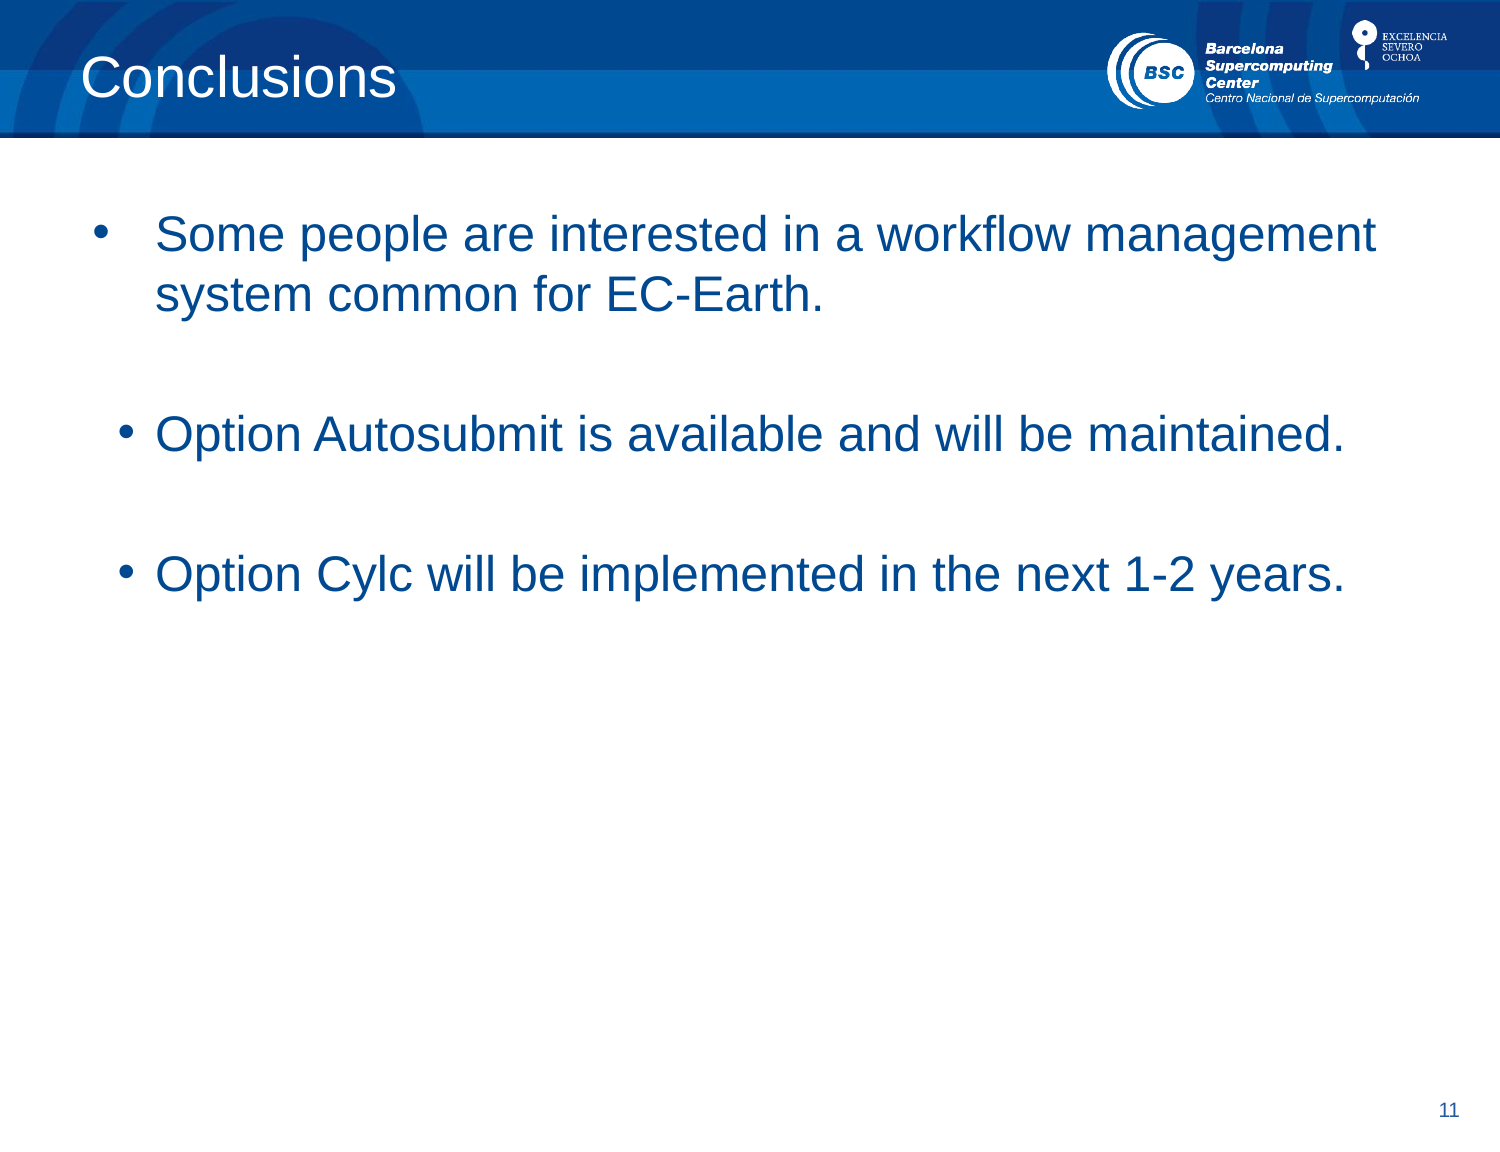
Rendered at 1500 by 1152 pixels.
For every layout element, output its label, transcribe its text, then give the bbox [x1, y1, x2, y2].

title Conclusions [65, 23, 1081, 138]
list Some people are interested in a workflow management system common for EC-Earth. Option Autosubmit is available and will be maintained. Option Cylc will be implemented in the next 1-2 years. [64, 186, 1432, 731]
picture [0, 0, 1500, 138]
